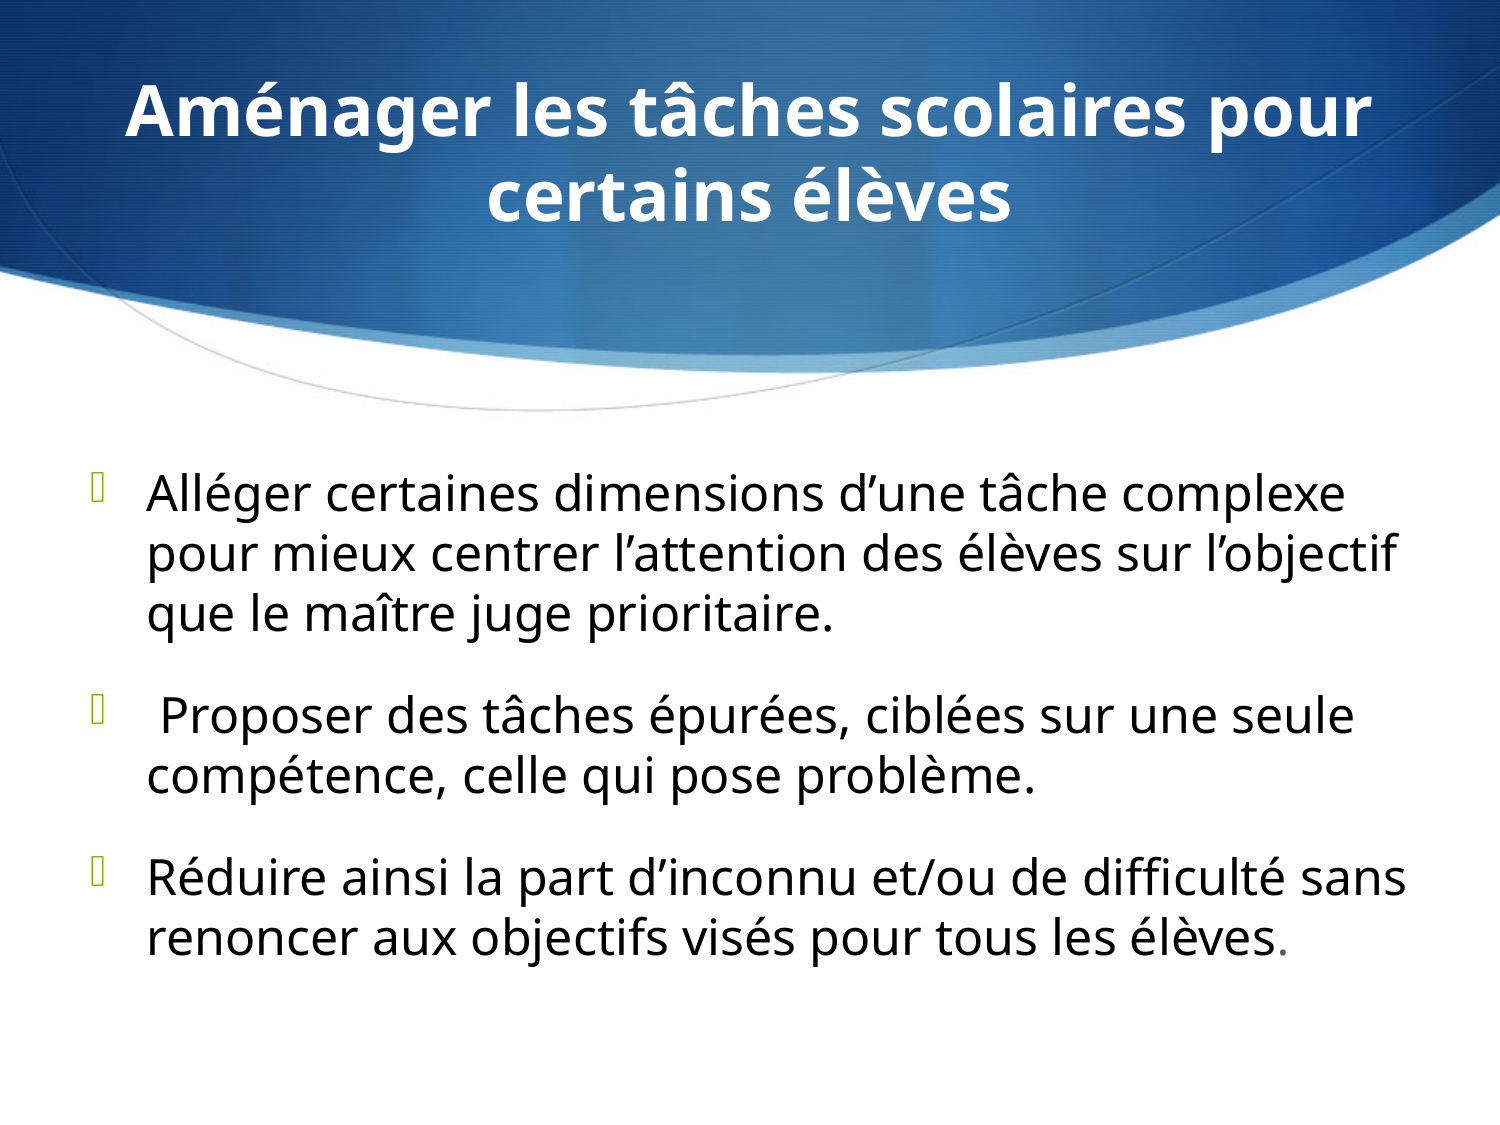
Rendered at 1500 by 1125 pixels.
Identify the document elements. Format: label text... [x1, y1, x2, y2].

title Aménager les tâches scolaires pour certains élèves [75, 56, 1425, 245]
list Alléger certaines dimensions d’une tâche complexe pour mieux centrer l’attention des élèves sur l’objectif que le maître juge prioritaire. Proposer des tâches épurées, ciblées sur une seule compétence, celle qui pose problème. Réduire ainsi la part d’inconnu et/ou de difficulté sans renoncer aux objectifs visés pour tous les élèves. [75, 454, 1425, 1063]
picture [0, 0, 1500, 1125]
